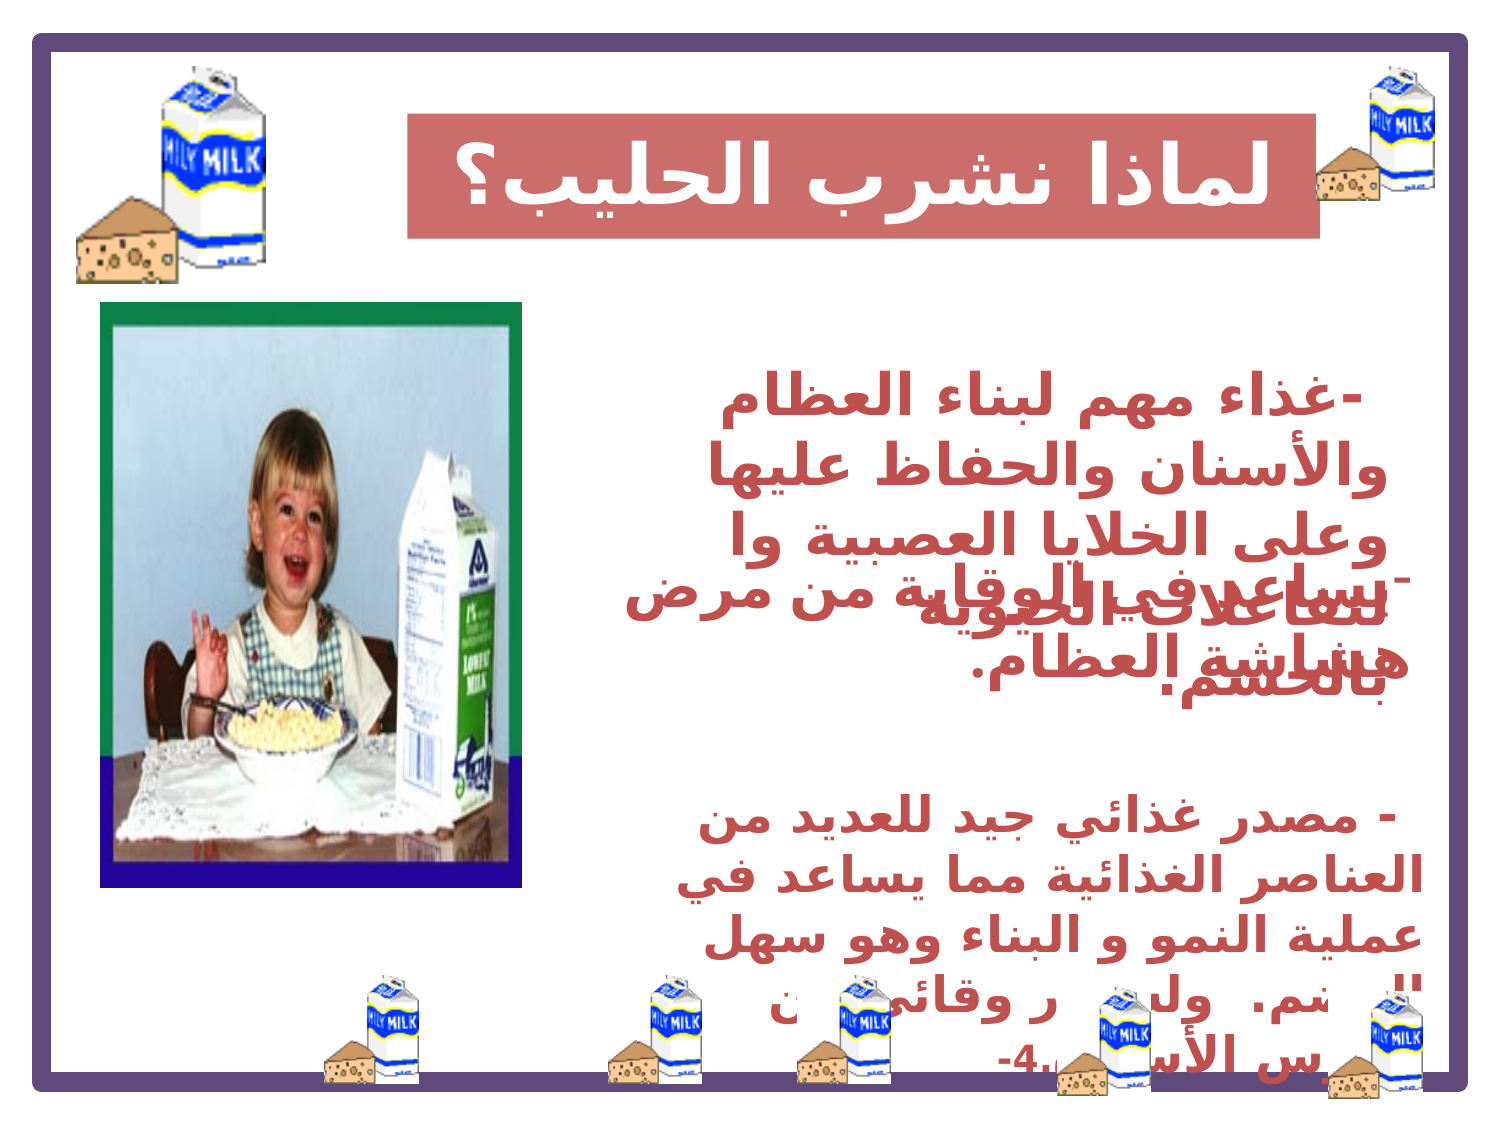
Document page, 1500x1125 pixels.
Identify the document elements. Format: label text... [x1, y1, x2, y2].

picture [608, 975, 702, 1084]
text_box - مصدر غذائي جيد للعديد من العناصر الغذائية مما يساعد في عملية النمو و البناء وهو سهل الهضم. وله دور وقائي من تسوس الأسنان.4- [584, 775, 1441, 1125]
picture [796, 975, 891, 1084]
picture [1316, 66, 1435, 202]
text_box يساعد في الوقاية من مرض هشاشة العظام. [537, 541, 1427, 767]
text_box [39, 41, 1461, 1084]
picture [76, 66, 266, 284]
picture [100, 302, 522, 888]
picture [1056, 987, 1151, 1096]
text_box لماذا نشرب الحليب؟ [407, 113, 1320, 239]
picture [324, 975, 419, 1084]
text_box -غذاء مهم لبناء العظام والأسنان والحفاظ عليها وعلى الخلايا العصبية وا لتفاعلات الحيوية بالحسم. [655, 349, 1406, 541]
picture [1328, 991, 1423, 1100]
